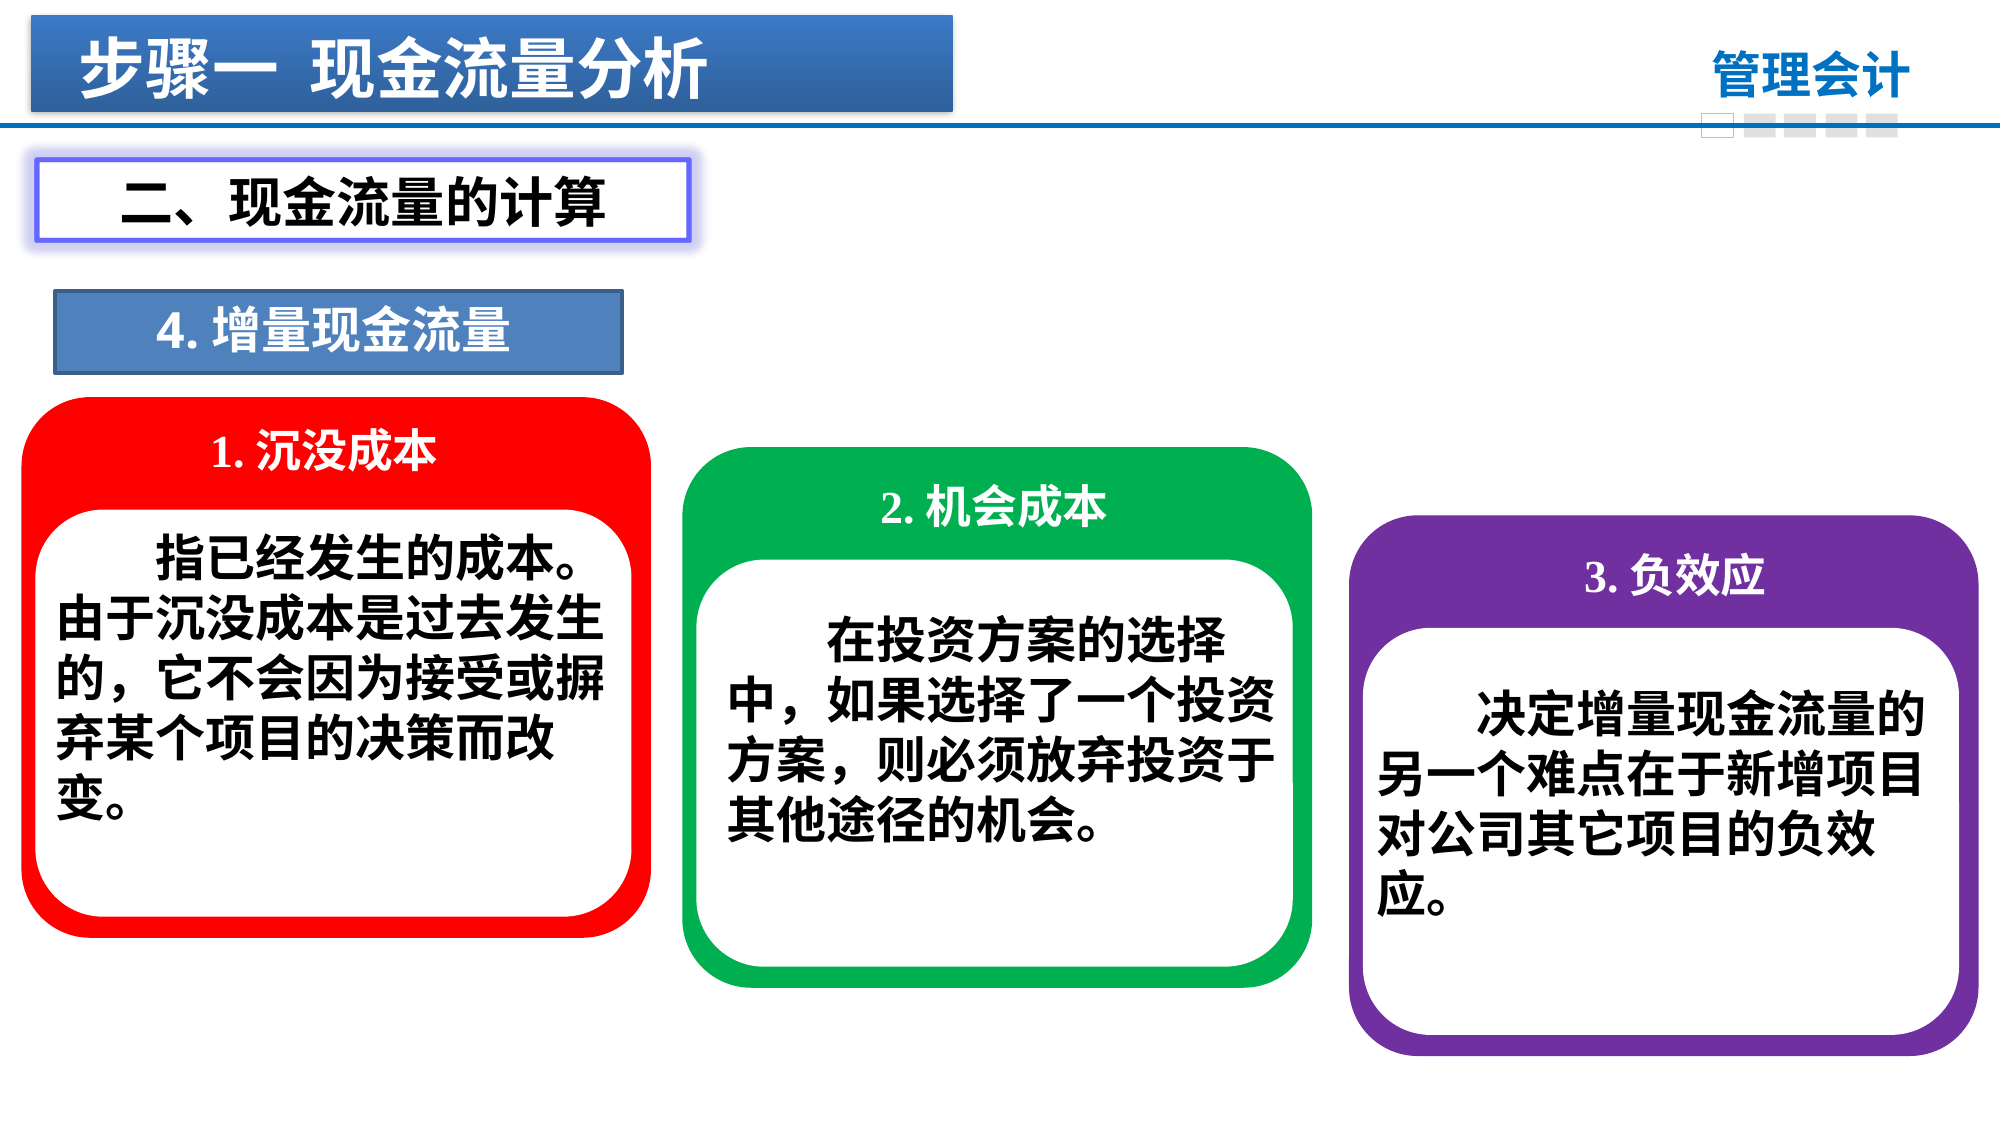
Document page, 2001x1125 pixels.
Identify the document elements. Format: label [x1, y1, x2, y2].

text_box [682, 446, 1313, 988]
text_box [21, 396, 652, 939]
text_box [31, 14, 953, 117]
text_box [54, 290, 623, 374]
text_box [7, 132, 719, 268]
text_box [1348, 515, 1979, 1057]
